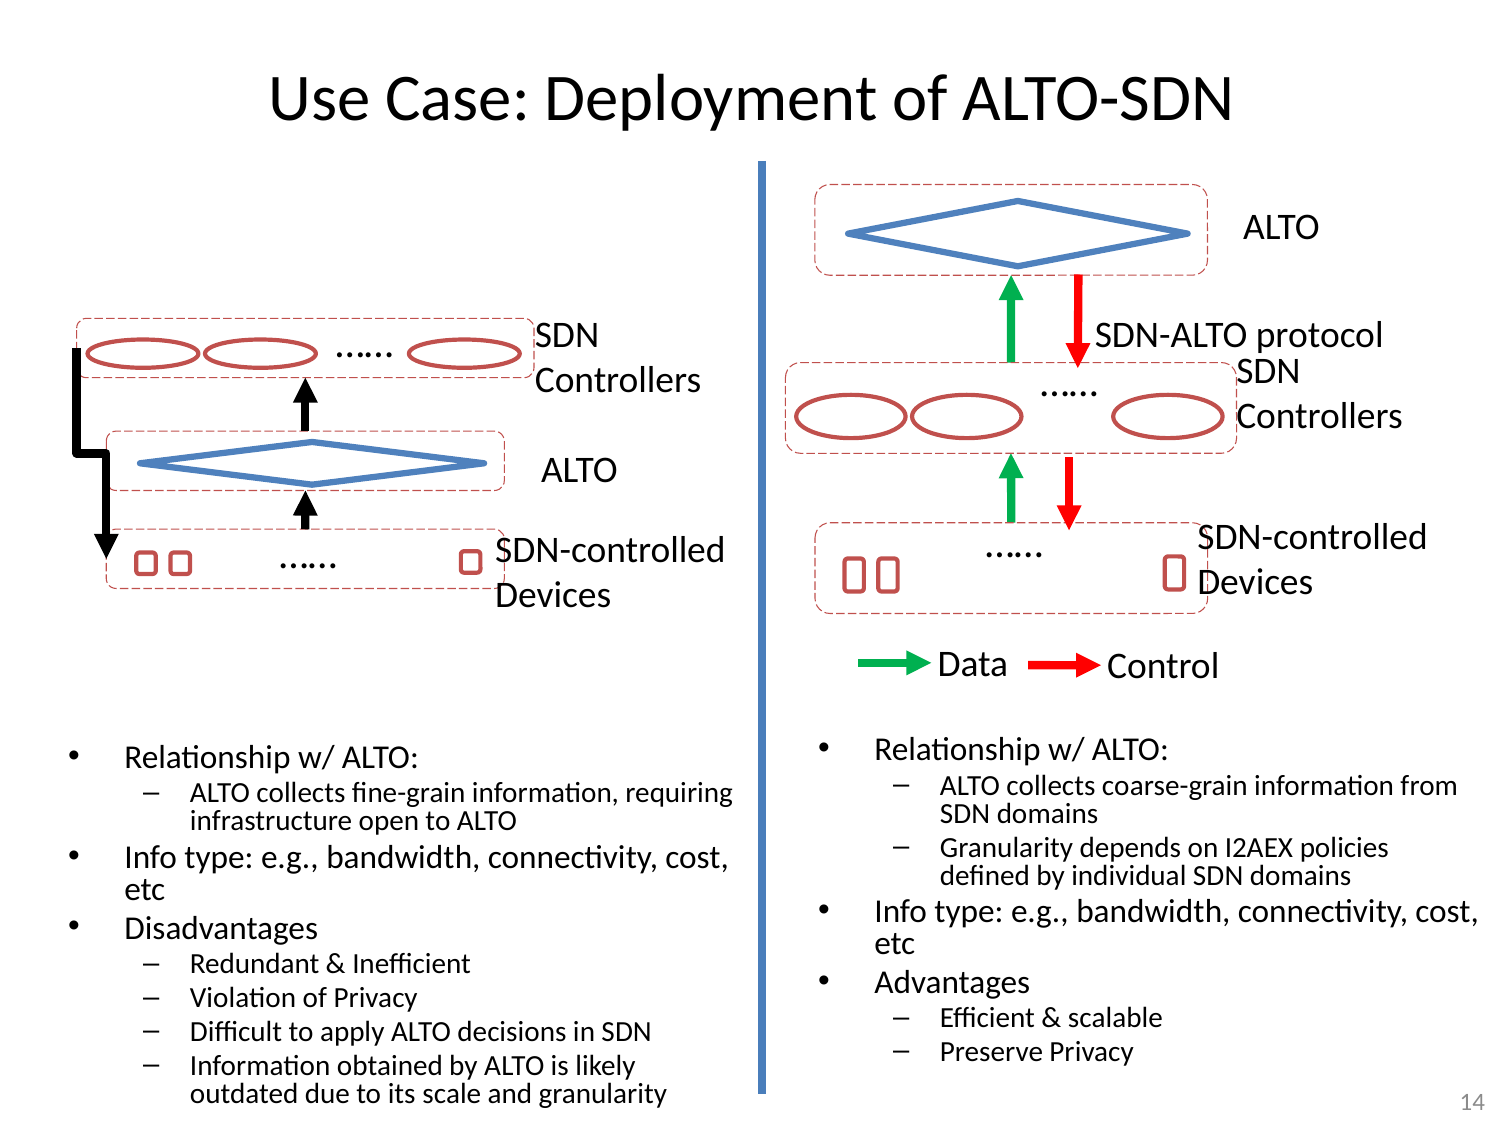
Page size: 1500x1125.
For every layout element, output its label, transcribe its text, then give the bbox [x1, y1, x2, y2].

title Use Case: Deployment of ALTO-SDN [76, 0, 1427, 188]
slide_number 14 [1187, 1094, 1500, 1125]
text_box Relationship w/ ALTO: ALTO collects coarse-grain information from SDN domains Granularity depends on I2AEX policies defined by individual SDN domains Info type: e.g., bandwidth, connectivity, cost, etc Advantages Efficient & scalable Preserve Privacy [803, 727, 1500, 1094]
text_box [785, 184, 1426, 693]
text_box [76, 302, 725, 606]
list Relationship w/ ALTO: ALTO collects fine-grain information, requiring infrastructure open to ALTO Info type: e.g., bandwidth, connectivity, cost, etc Disadvantages Redundant & Inefficient Violation of Privacy Difficult to apply ALTO decisions in SDN Information obtained by ALTO is likely outdated due to its scale and granularity [53, 735, 750, 1125]
